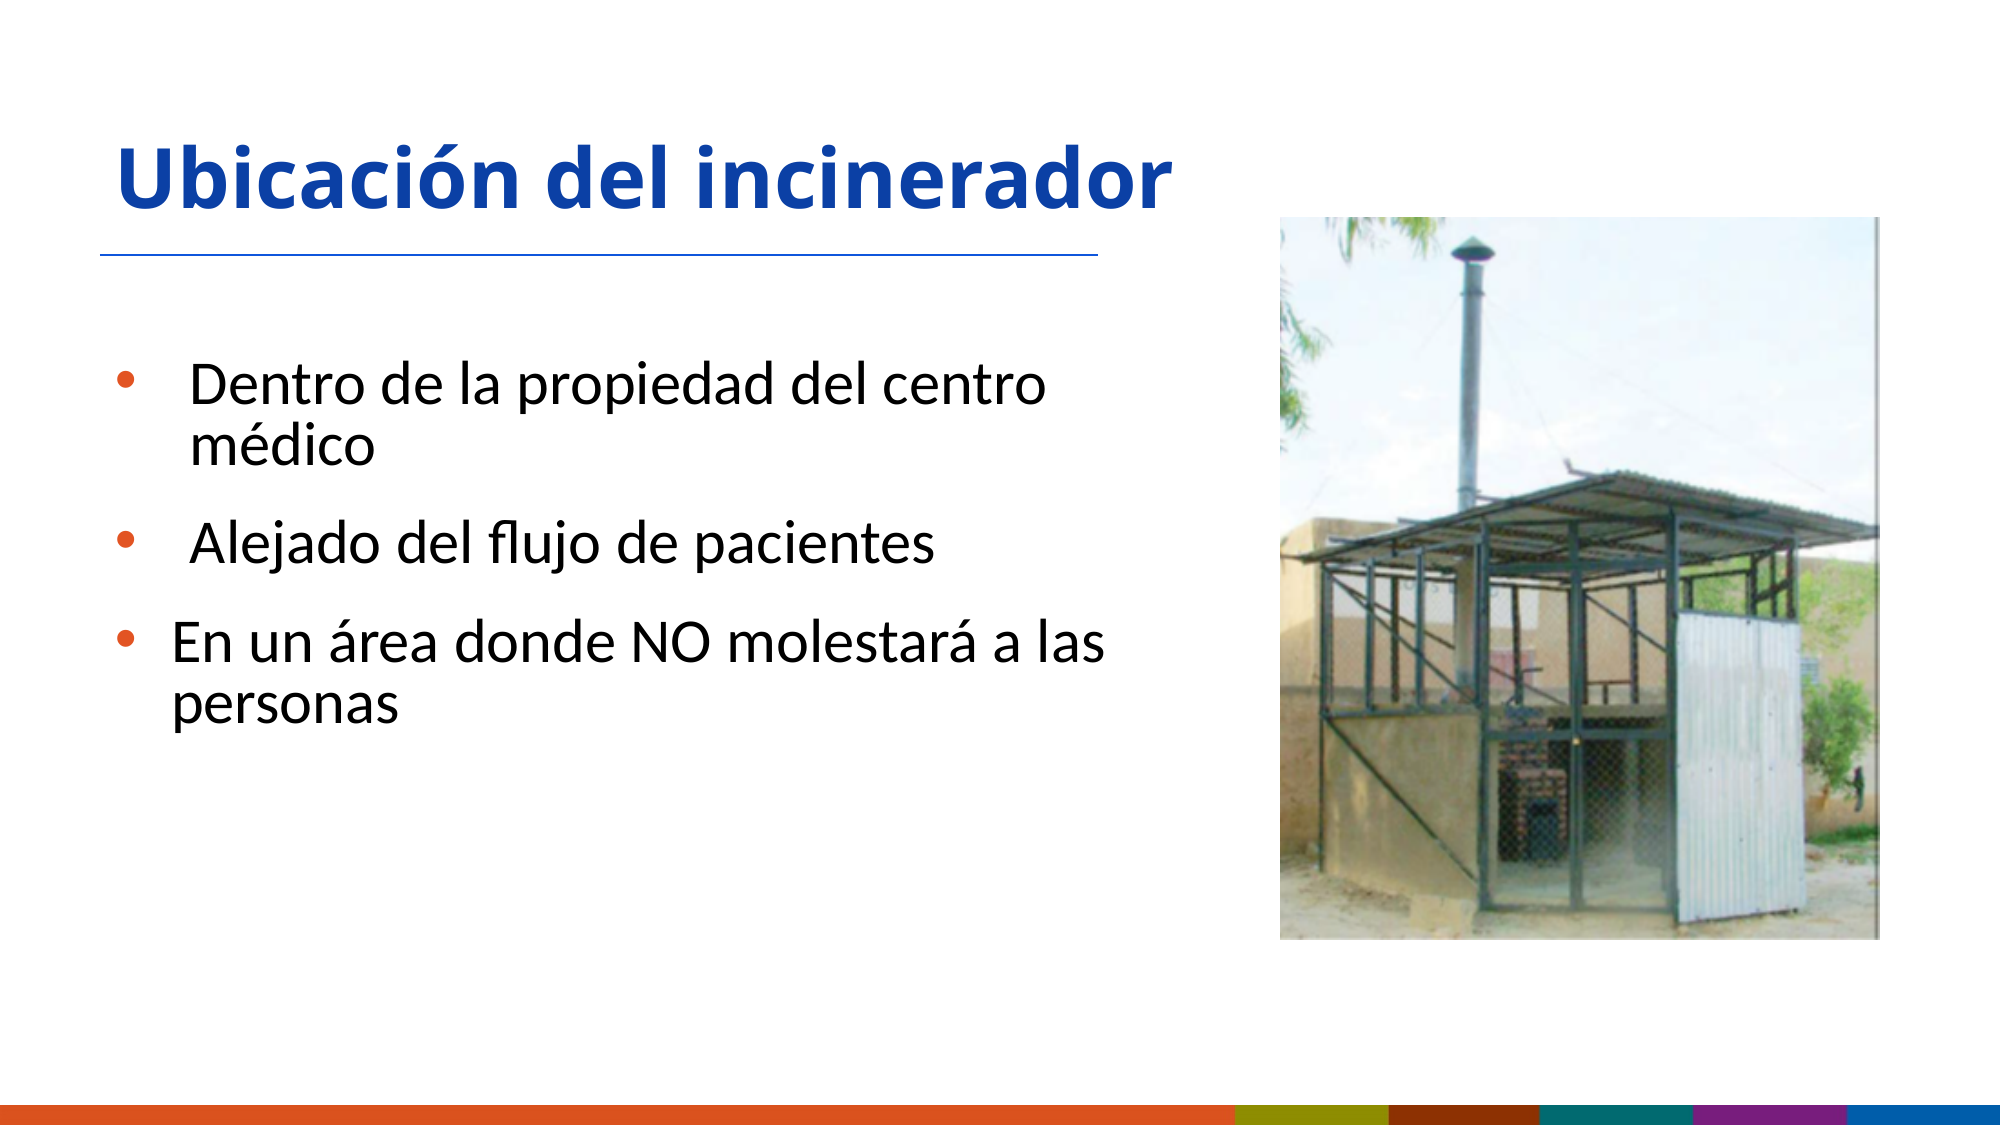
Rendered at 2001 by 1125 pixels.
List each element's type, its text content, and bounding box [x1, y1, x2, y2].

picture [0, 1105, 2000, 1125]
title Ubicación del incinerador [99, 45, 1900, 233]
picture [1280, 216, 1880, 941]
list Dentro de la propiedad del centro médico Alejado del flujo de pacientes En un área donde NO molestará a las personas [99, 254, 1139, 940]
